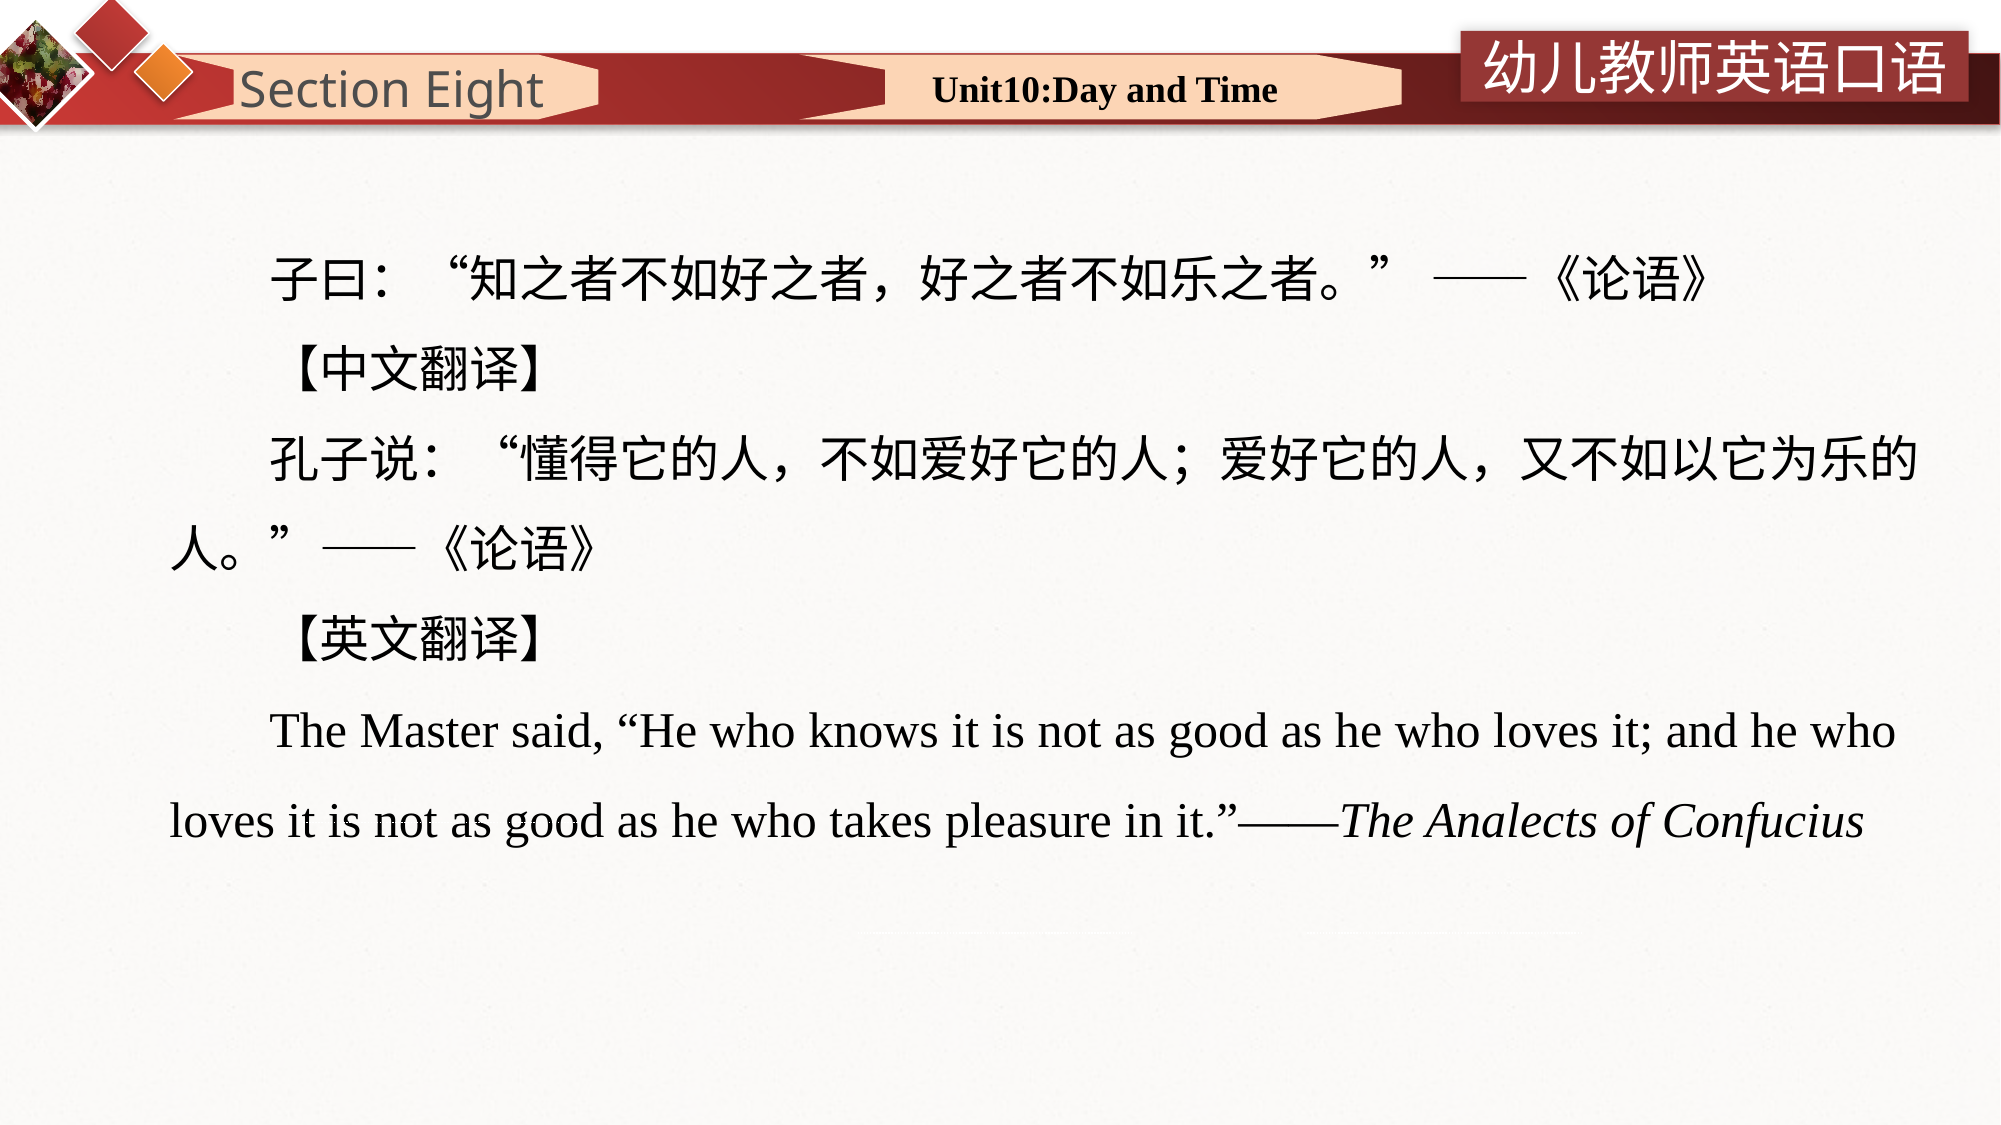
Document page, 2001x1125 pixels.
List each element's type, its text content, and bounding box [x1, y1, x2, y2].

picture [0, 21, 88, 126]
text_box Unit10:Day and Time [797, 52, 1404, 122]
text_box 子曰：“知之者不如好之者，好之者不如乐之者。” ——《论语》 【中文翻译】 孔子说：“懂得它的人，不如爱好它的人；爱好它的人，又不如以它为乐的人。”——《论语》 【英文翻译】 The Master said, “He who knows it is not as good as he who loves it; and he who loves it is not as good as he who takes pleasure in it.”——The Analects of Confucius [149, 207, 1950, 1106]
text_box Section Eight [171, 52, 601, 122]
